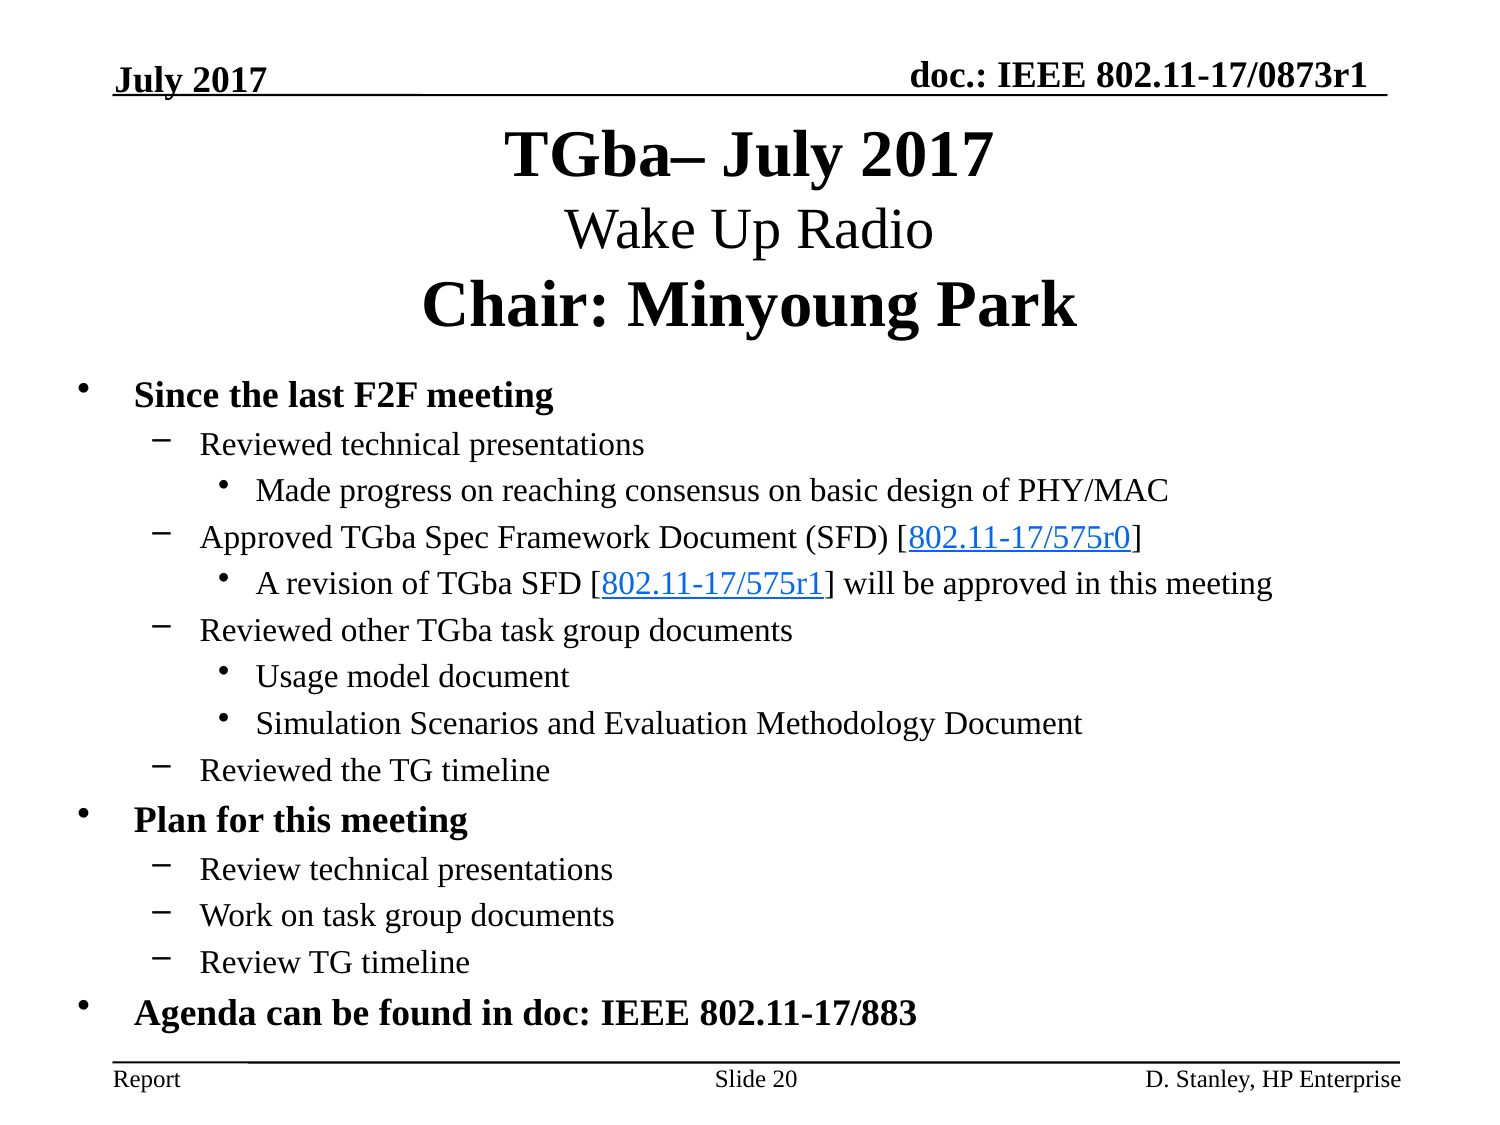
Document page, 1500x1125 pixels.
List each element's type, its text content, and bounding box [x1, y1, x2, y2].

footer D. Stanley, HP Enterprise [1057, 1062, 1402, 1093]
slide_number Slide 20 [712, 1062, 800, 1093]
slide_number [114, 54, 269, 100]
list Since the last F2F meeting Reviewed technical presentations Made progress on reaching consensus on basic design of PHY/MAC Approved TGba Spec Framework Document (SFD) [802.11-17/575r0] A revision of TGba SFD [802.11-17/575r1] will be approved in this meeting Reviewed other TGba task group documents Usage model document Simulation Scenarios and Evaluation Methodology Document Reviewed the TG timeline Plan for this meeting Review technical presentations Work on task group documents Review TG timeline Agenda can be found in doc: IEEE 802.11-17/883 [62, 362, 1463, 1100]
title TGba– July 2017 Wake Up Radio Chair: Minyoung Park [112, 137, 1388, 313]
